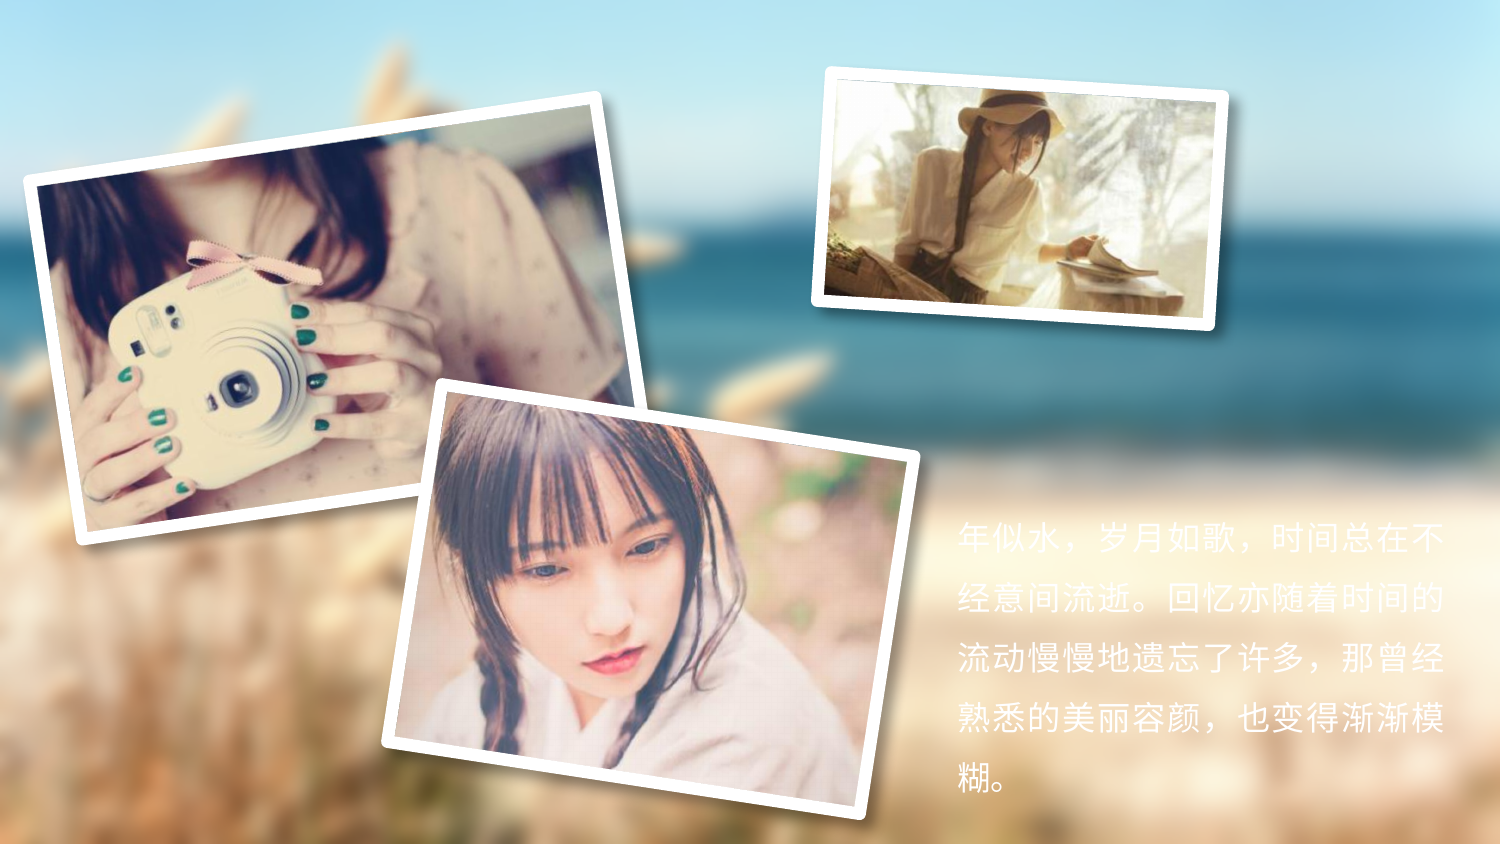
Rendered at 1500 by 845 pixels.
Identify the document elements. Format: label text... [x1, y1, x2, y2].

picture [0, 0, 1500, 844]
text_box 年似水，岁月如歌，时间总在不经意间流逝。回忆亦随着时间的流动慢慢地遗忘了许多，那曾经熟悉的美丽容颜，也变得渐渐模糊。 [942, 490, 1461, 805]
